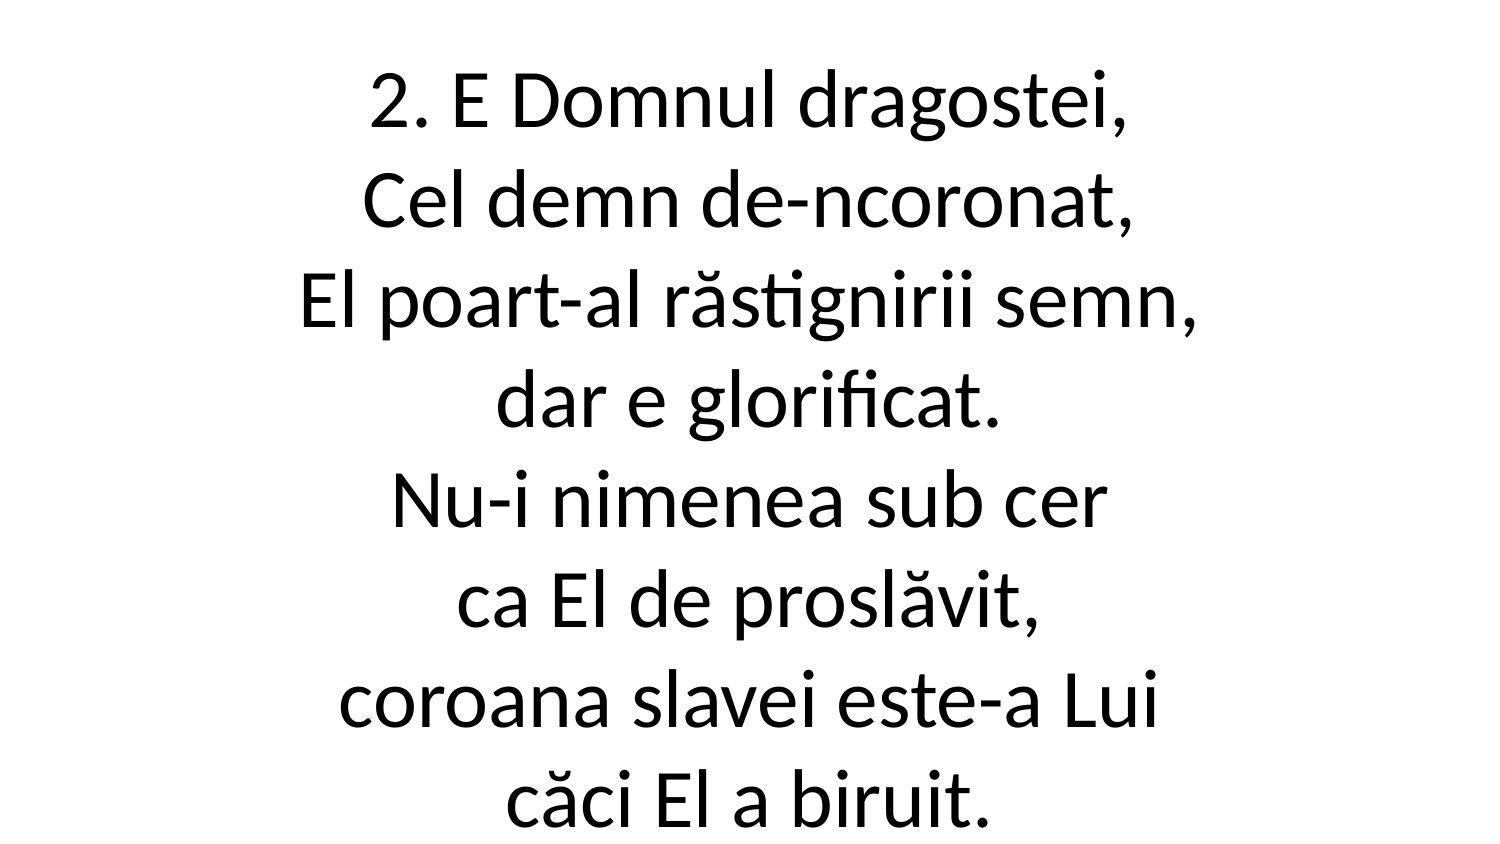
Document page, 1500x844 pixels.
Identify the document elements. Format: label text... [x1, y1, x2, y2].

text_box 2. E Domnul dragostei, Cel demn de-ncoronat, El poart-al răstignirii semn, dar e glorificat. Nu-i nimenea sub cer ca El de proslăvit, coroana slavei este-a Lui căci El a biruit. [284, 0, 1216, 844]
